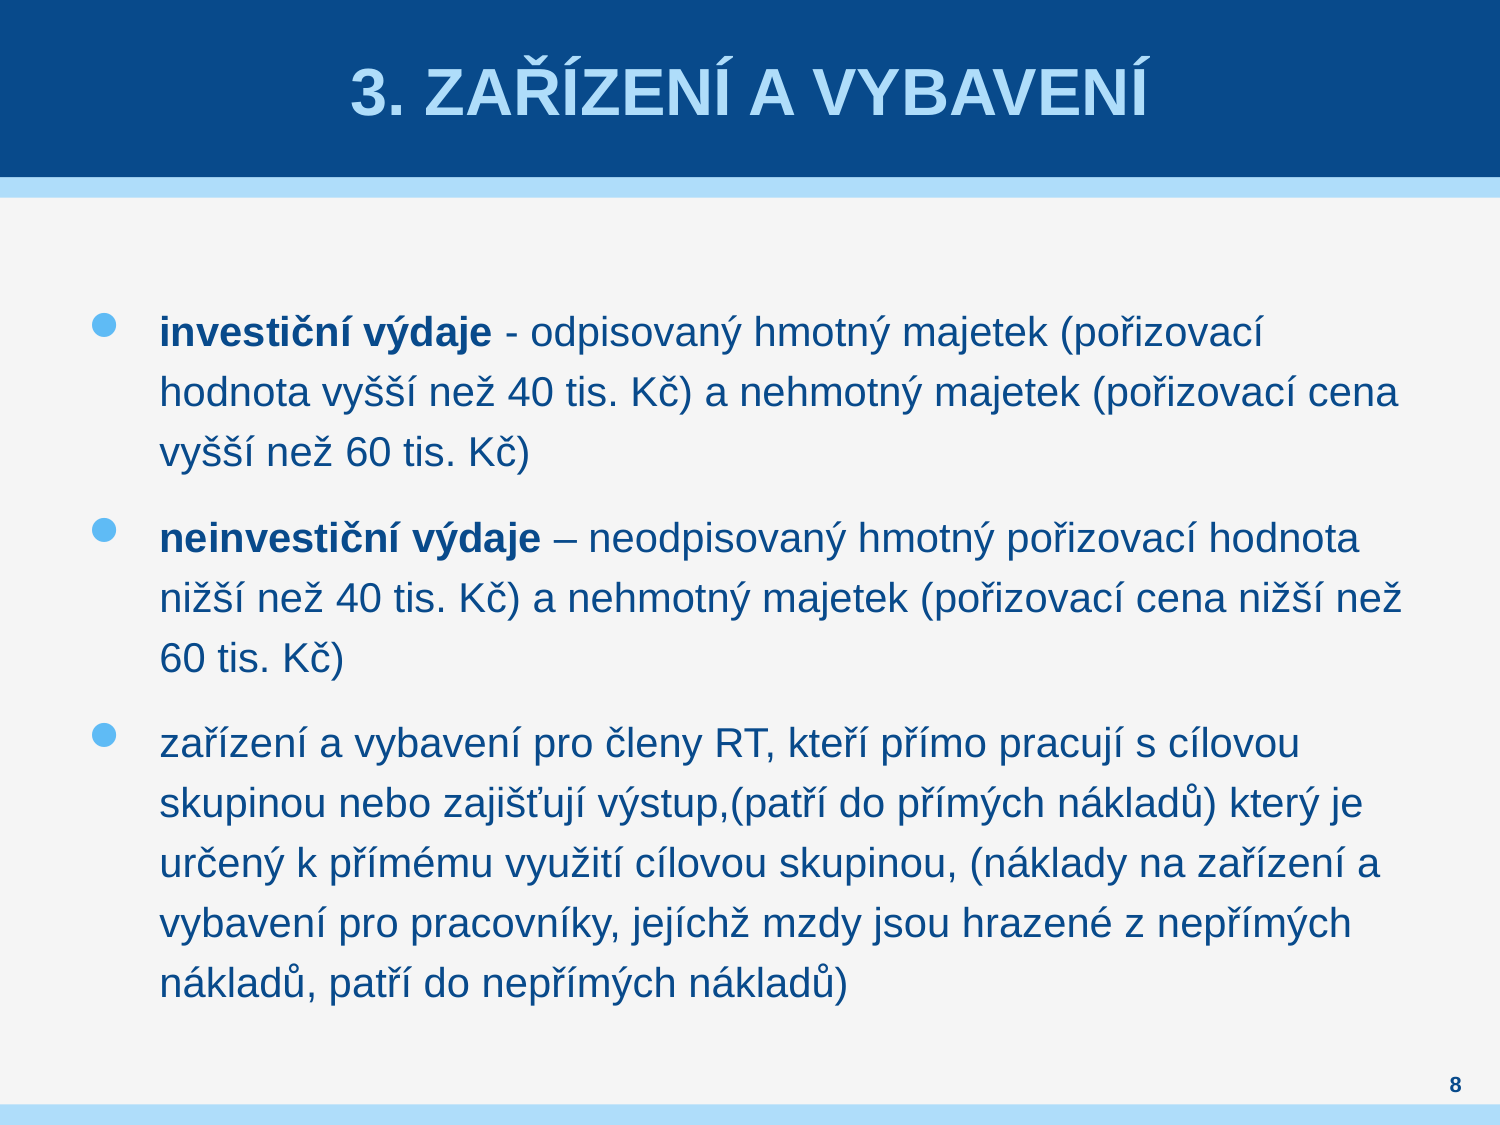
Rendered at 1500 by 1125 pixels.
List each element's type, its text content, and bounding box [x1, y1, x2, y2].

list investiční výdaje - odpisovaný hmotný majetek (pořizovací hodnota vyšší než 40 tis. Kč) a nehmotný majetek (pořizovací cena vyšší než 60 tis. Kč) neinvestiční výdaje – neodpisovaný hmotný pořizovací hodnota nižší než 40 tis. Kč) a nehmotný majetek (pořizovací cena nižší než 60 tis. Kč) zařízení a vybavení pro členy RT, kteří přímo pracují s cílovou skupinou nebo zajišťují výstup,(patří do přímých nákladů) který je určený k přímému využití cílovou skupinou, (náklady na zařízení a vybavení pro pracovníky, jejíchž mzdy jsou hrazené z nepřímých nákladů, patří do nepřímých nákladů) [88, 295, 1412, 1004]
slide_number 8 [1417, 1068, 1495, 1099]
title 3. Zařízení a vybavení [59, 0, 1441, 178]
